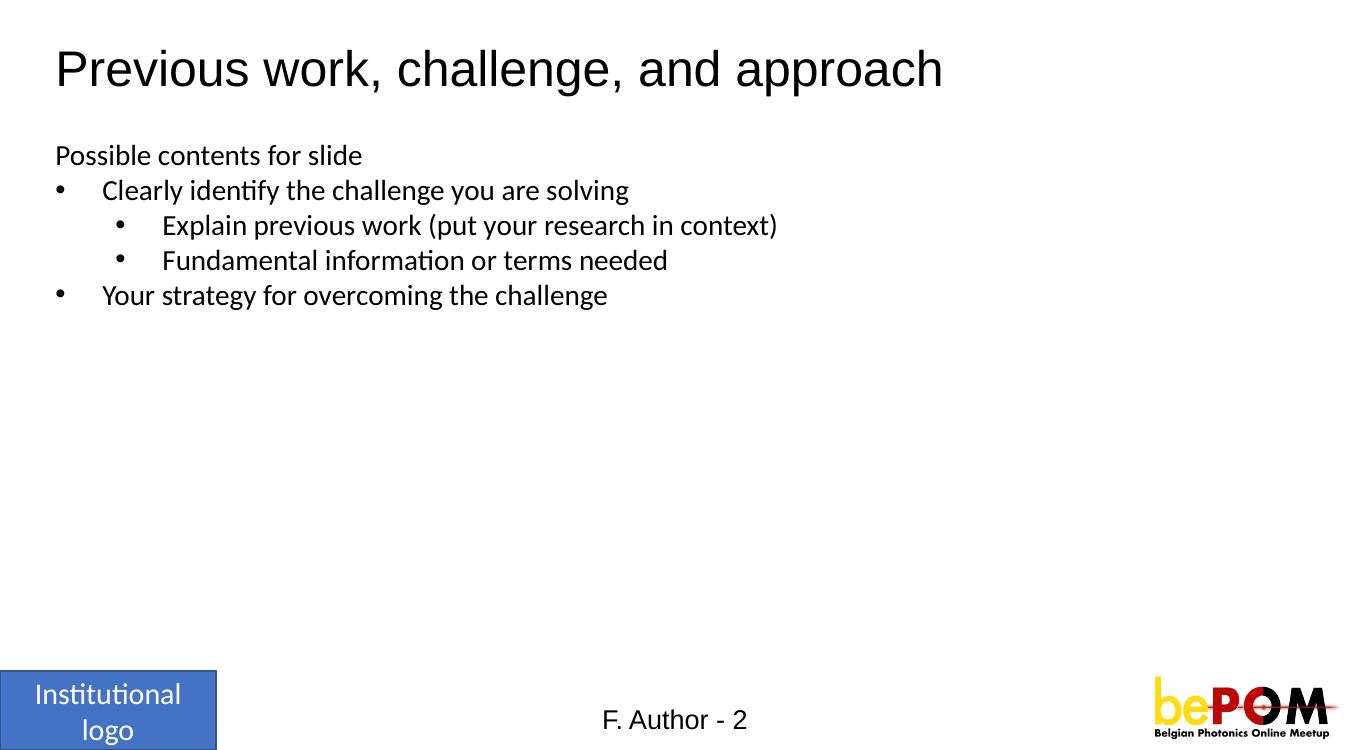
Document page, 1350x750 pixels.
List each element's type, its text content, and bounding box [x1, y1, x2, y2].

text_box Institutional logo [0, 670, 217, 750]
text_box Previous work, challenge, and approach [40, 29, 1302, 104]
picture [1141, 671, 1350, 744]
text_box F. Author - 2 [554, 695, 795, 743]
text_box Possible contents for slide Clearly identify the challenge you are solving Explain previous work (put your research in context) Fundamental information or terms needed Your strategy for overcoming the challenge [40, 129, 1302, 319]
